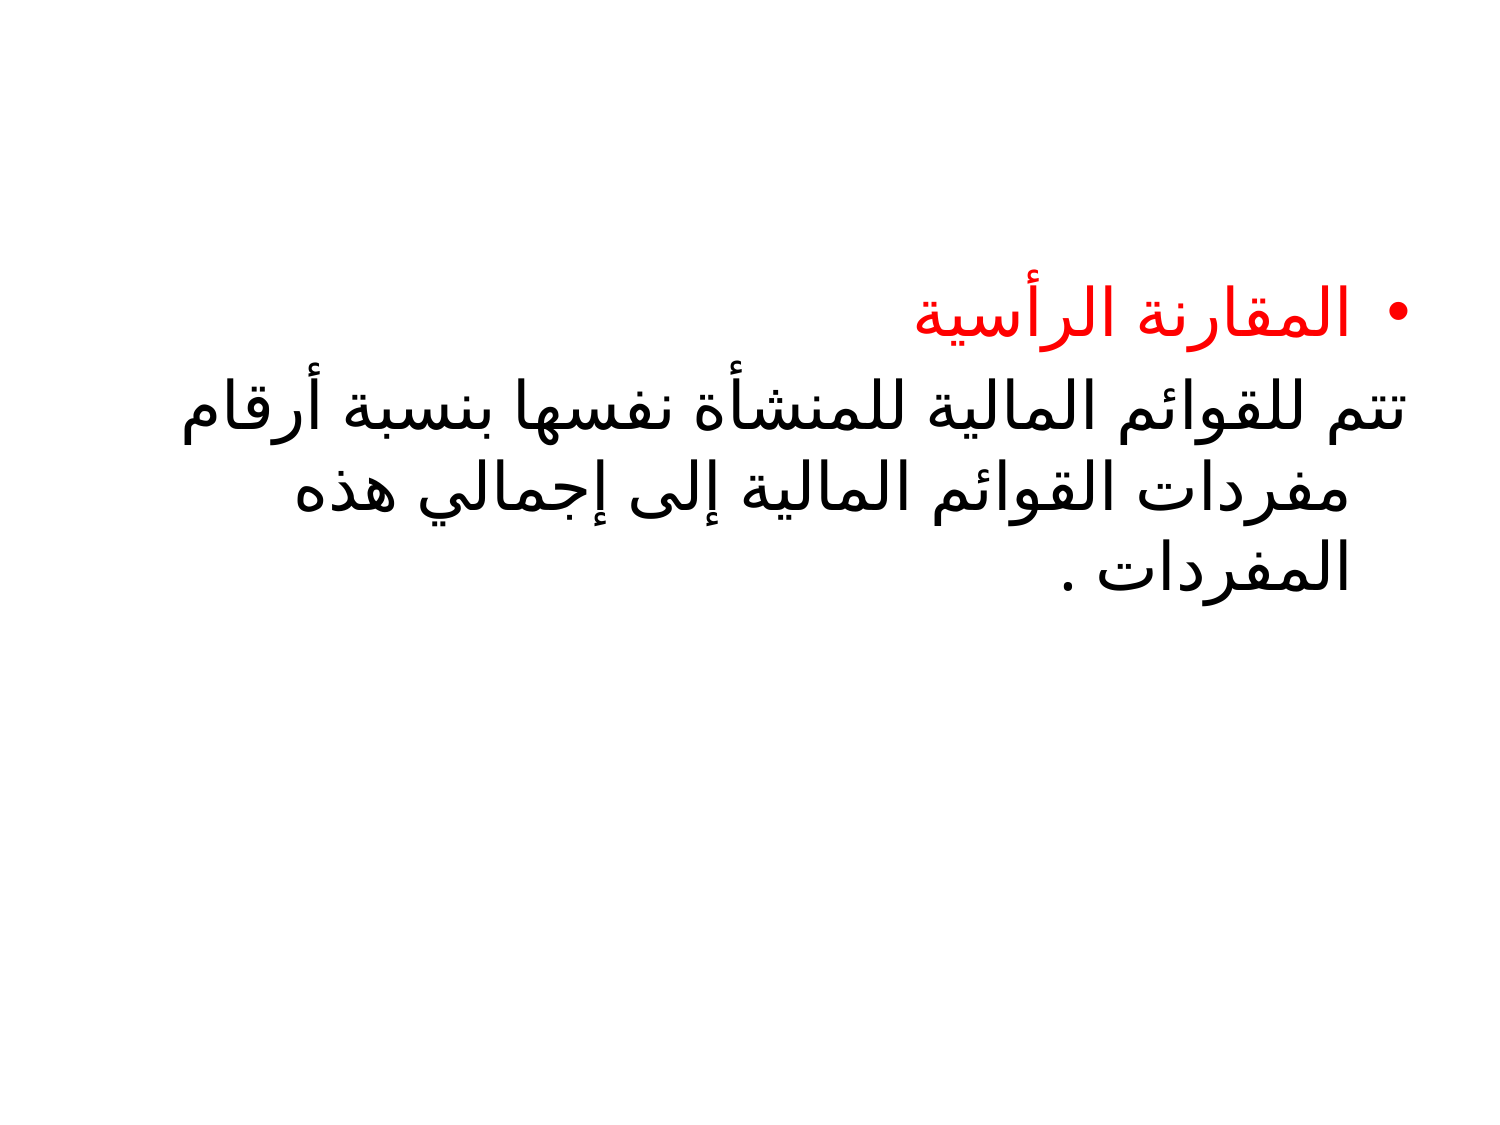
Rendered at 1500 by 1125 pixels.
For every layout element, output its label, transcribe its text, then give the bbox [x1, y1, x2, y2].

list المقارنة الرأسية تتم للقوائم المالية للمنشأة نفسها بنسبة أرقام مفردات القوائم المالية إلى إجمالي هذه المفردات . [75, 262, 1425, 1005]
